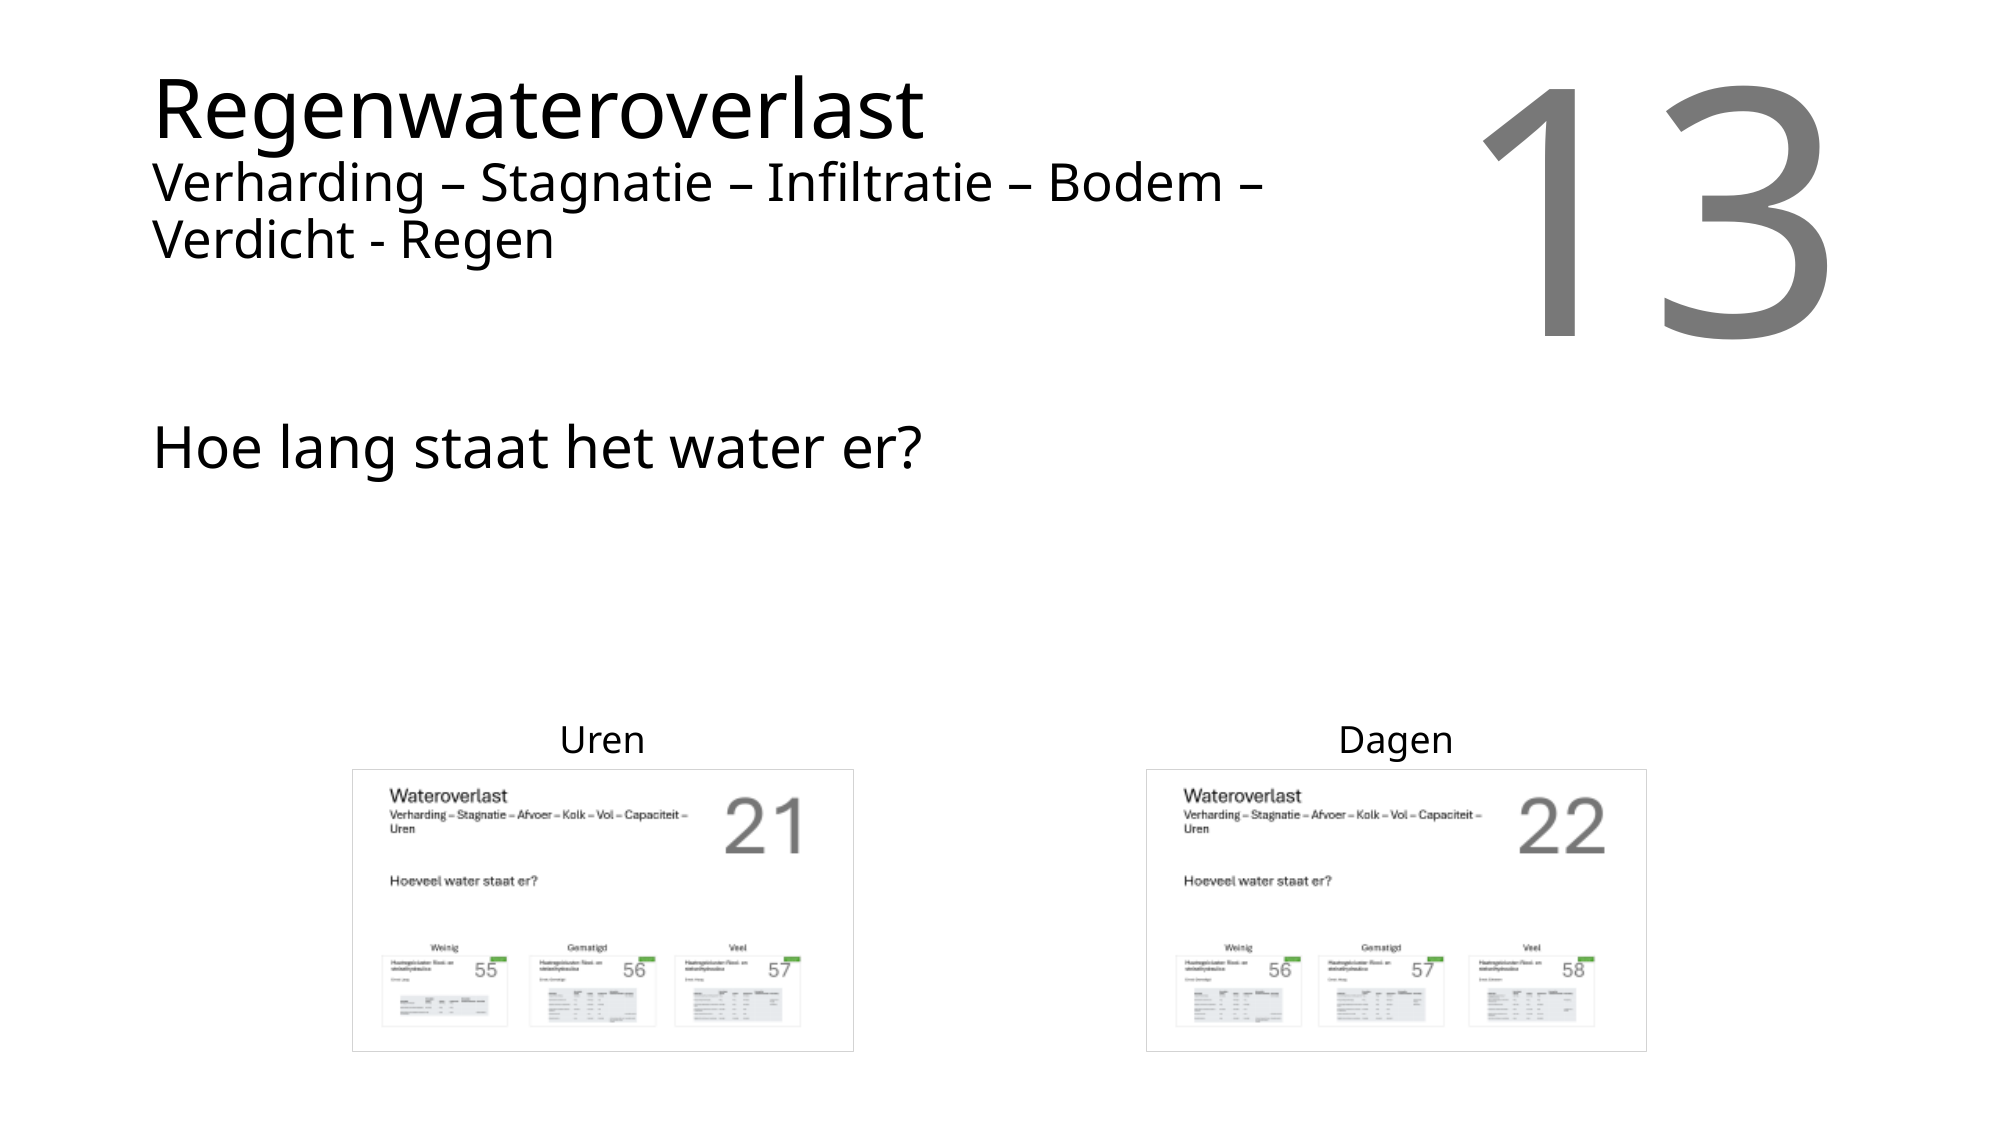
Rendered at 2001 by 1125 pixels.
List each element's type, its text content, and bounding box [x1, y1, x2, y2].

slide_number 13 [1396, 59, 1863, 393]
text_box Dagen [1167, 709, 1625, 769]
title Regenwateroverlast Verharding – Stagnatie – Infiltratie – Bodem – Verdicht - Regen [137, 59, 1360, 278]
list Hoe lang staat het water er? [137, 410, 1863, 552]
picture [353, 770, 853, 1051]
text_box Uren [385, 709, 820, 769]
picture [1147, 770, 1646, 1051]
